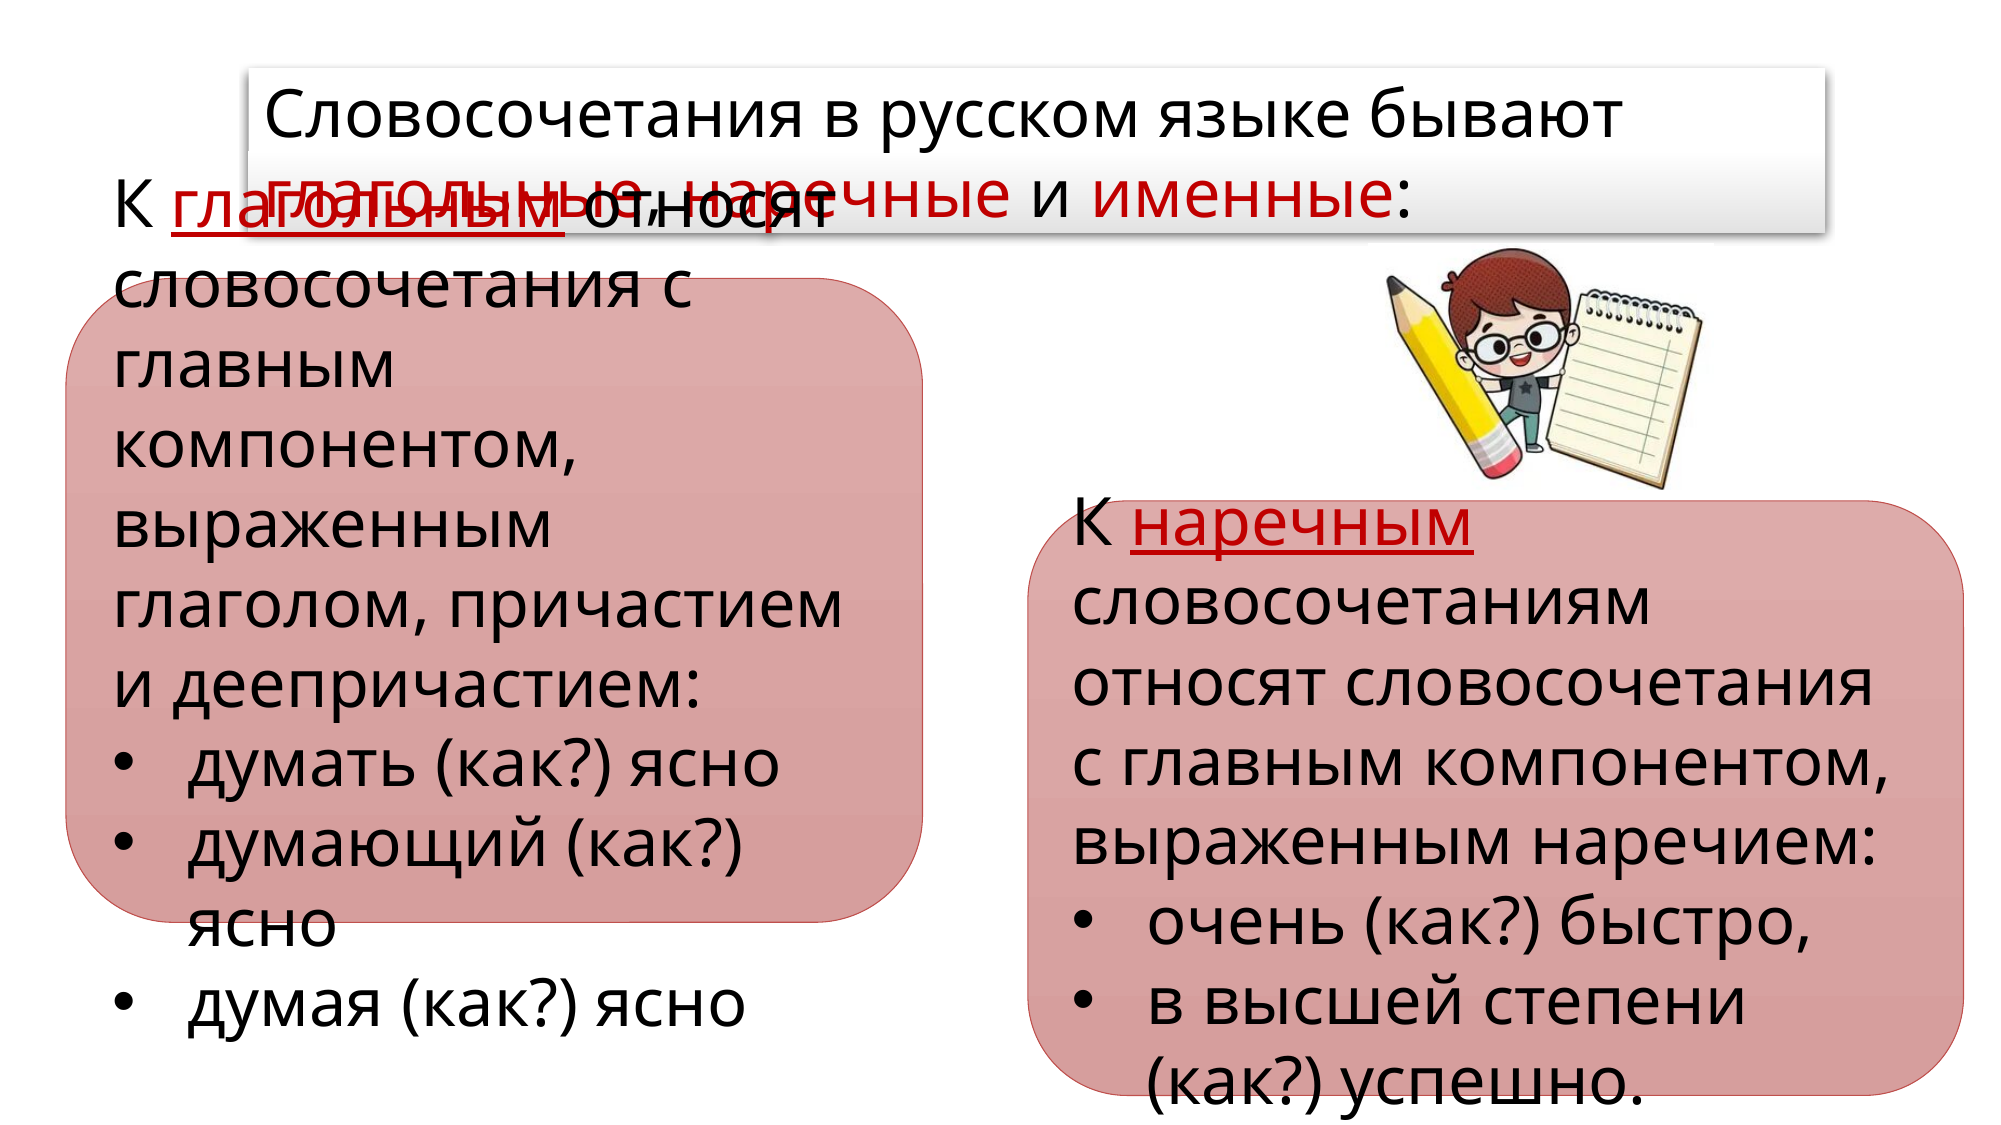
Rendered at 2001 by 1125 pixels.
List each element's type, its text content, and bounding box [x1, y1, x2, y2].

text_box Словосочетания в русском языке бывают глагольные, наречные и именные: [248, 68, 1826, 233]
text_box К глагольным относят словосочетания с главным компонентом, выраженным глаголом, причастием и деепричастием: думать (как?) ясно думающий (как?) ясно думая (как?) ясно [65, 277, 924, 923]
picture [1368, 243, 1714, 490]
text_box К наречным словосочетаниям относят словосочетания с главным компонентом, выраженным наречием: очень (как?) быстро, в высшей степени (как?) успешно. [1027, 500, 1965, 1097]
